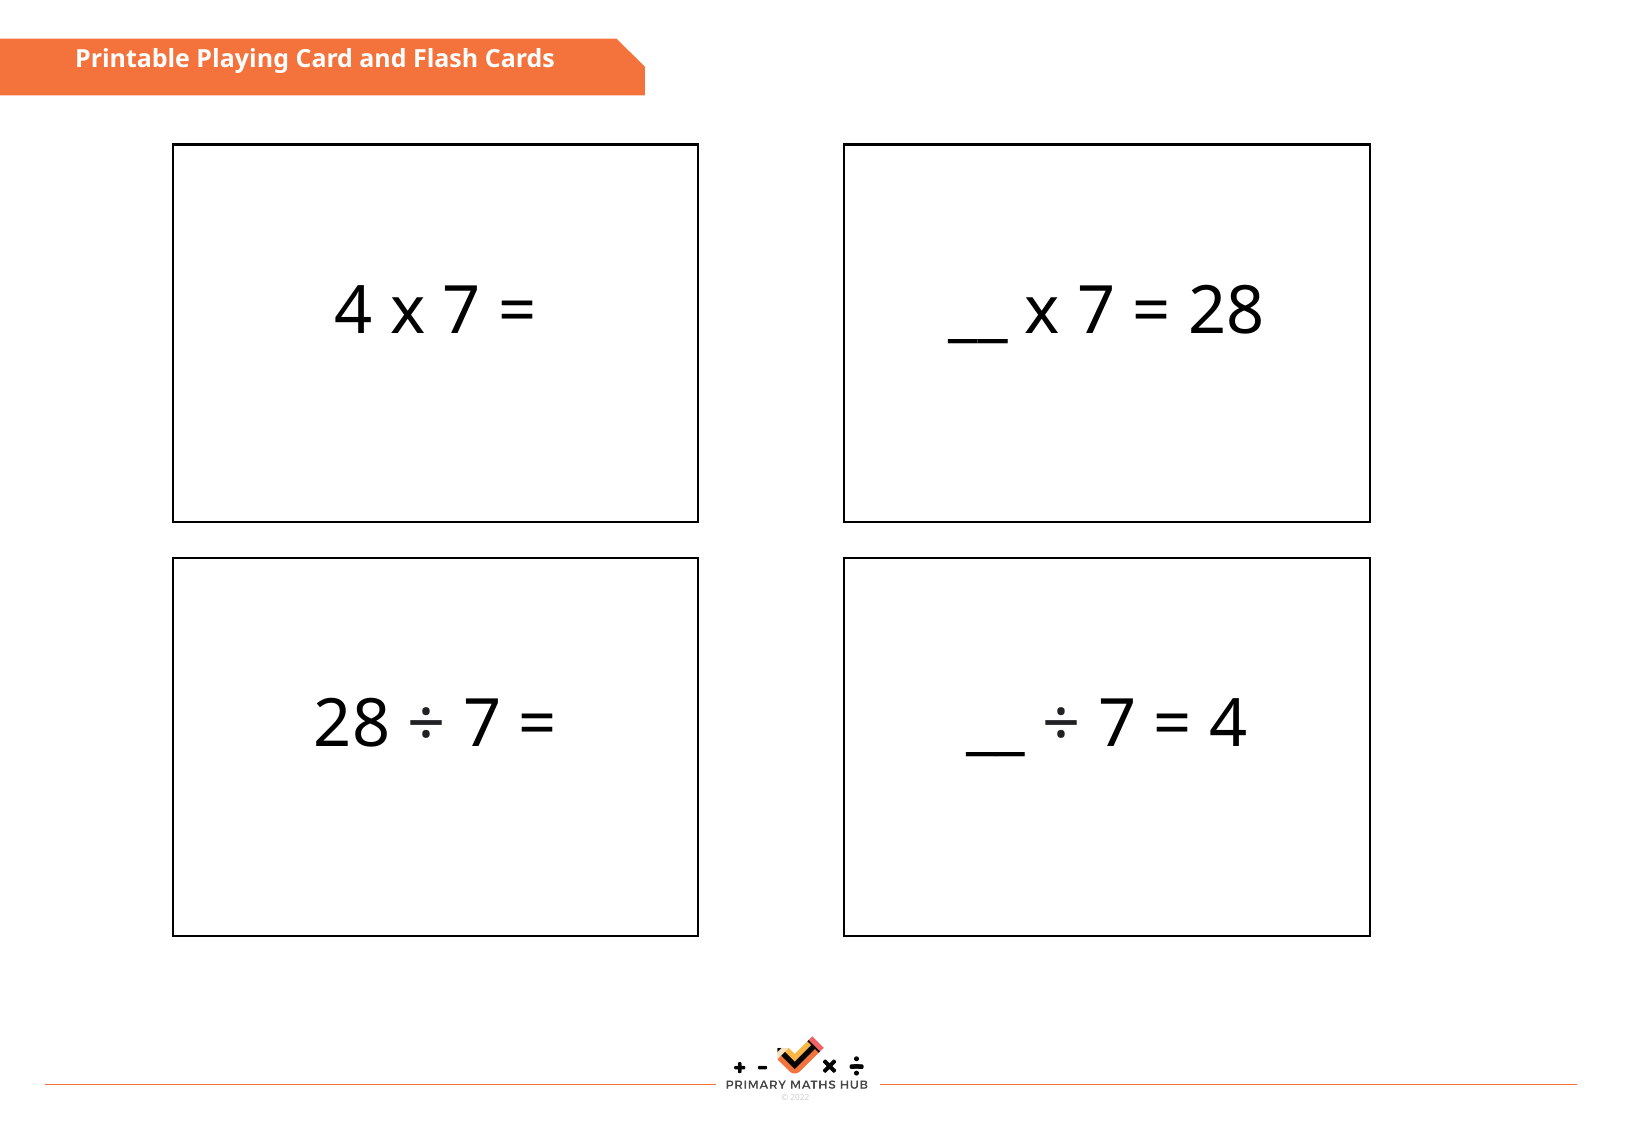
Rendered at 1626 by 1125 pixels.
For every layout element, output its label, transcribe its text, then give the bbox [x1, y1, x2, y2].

text_box __ ÷ 7 = 4 [844, 672, 1370, 768]
text_box [172, 768, 699, 937]
text_box Printable Playing Card and Flash Cards [0, 37, 646, 97]
text_box © 2022 [720, 1084, 870, 1110]
text_box [172, 143, 699, 259]
text_box [843, 557, 1371, 937]
text_box [172, 355, 699, 523]
picture [722, 1034, 872, 1094]
text_box [172, 557, 699, 672]
text_box 4 x 7 = [172, 259, 699, 355]
text_box __ x 7 = 28 [844, 259, 1370, 355]
text_box 28 ÷ 7 = [172, 672, 699, 768]
text_box [843, 143, 1371, 523]
